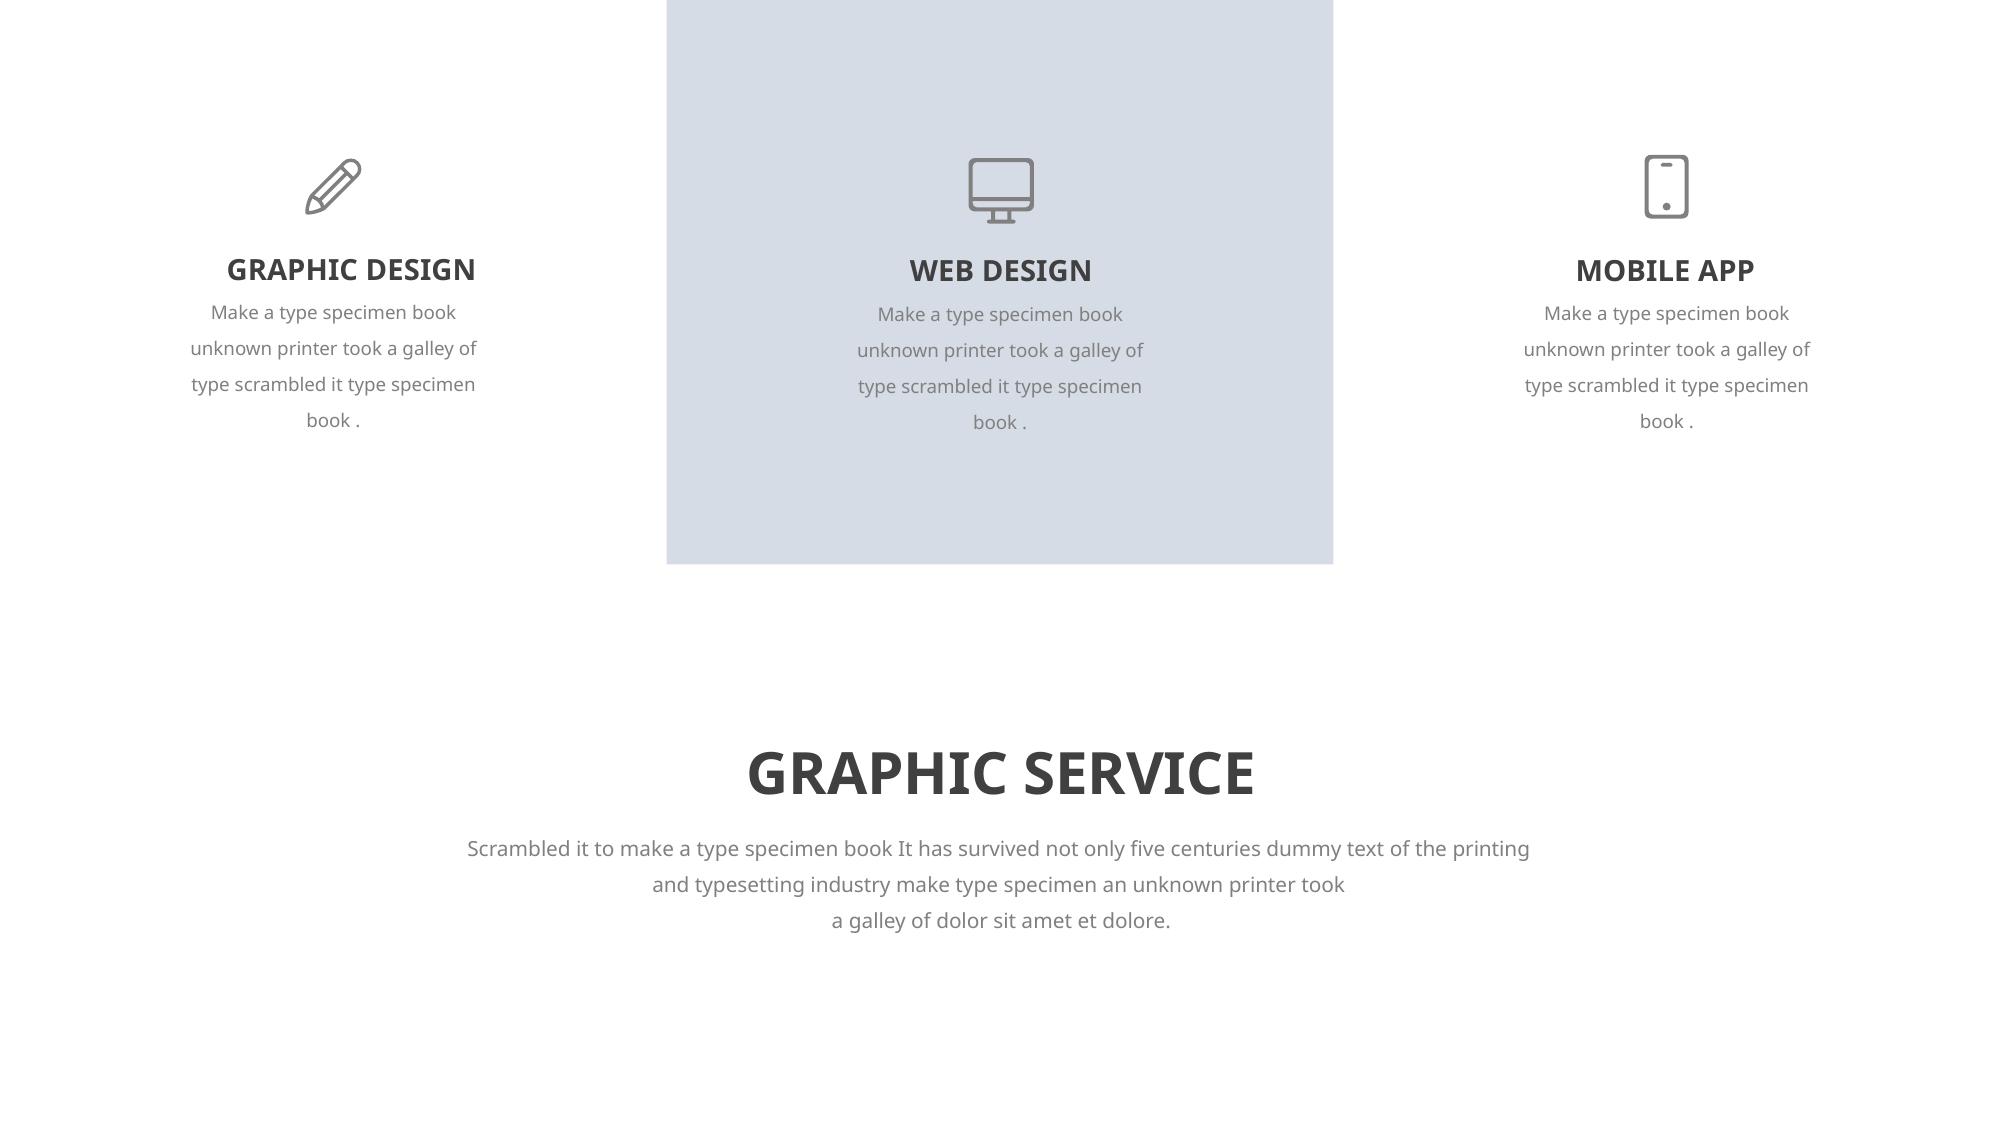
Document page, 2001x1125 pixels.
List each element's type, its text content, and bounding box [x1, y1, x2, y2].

text_box WEB DESIGN [853, 245, 1150, 295]
text_box MOBILE APP [1517, 244, 1814, 295]
text_box Make a type specimen book unknown printer took a galley of type scrambled it type specimen book . [825, 245, 1175, 477]
text_box [305, 158, 362, 215]
text_box [666, 0, 1334, 564]
picture [0, 564, 2000, 1125]
text_box Make a type specimen book unknown printer took a galley of type scrambled it type specimen book . [158, 243, 508, 475]
text_box Make a type specimen book unknown printer took a galley of type scrambled it type specimen book . [1492, 244, 1842, 476]
text_box [1644, 154, 1689, 219]
text_box GRAPHIC DESIGN [211, 243, 508, 294]
text_box [968, 158, 1034, 224]
